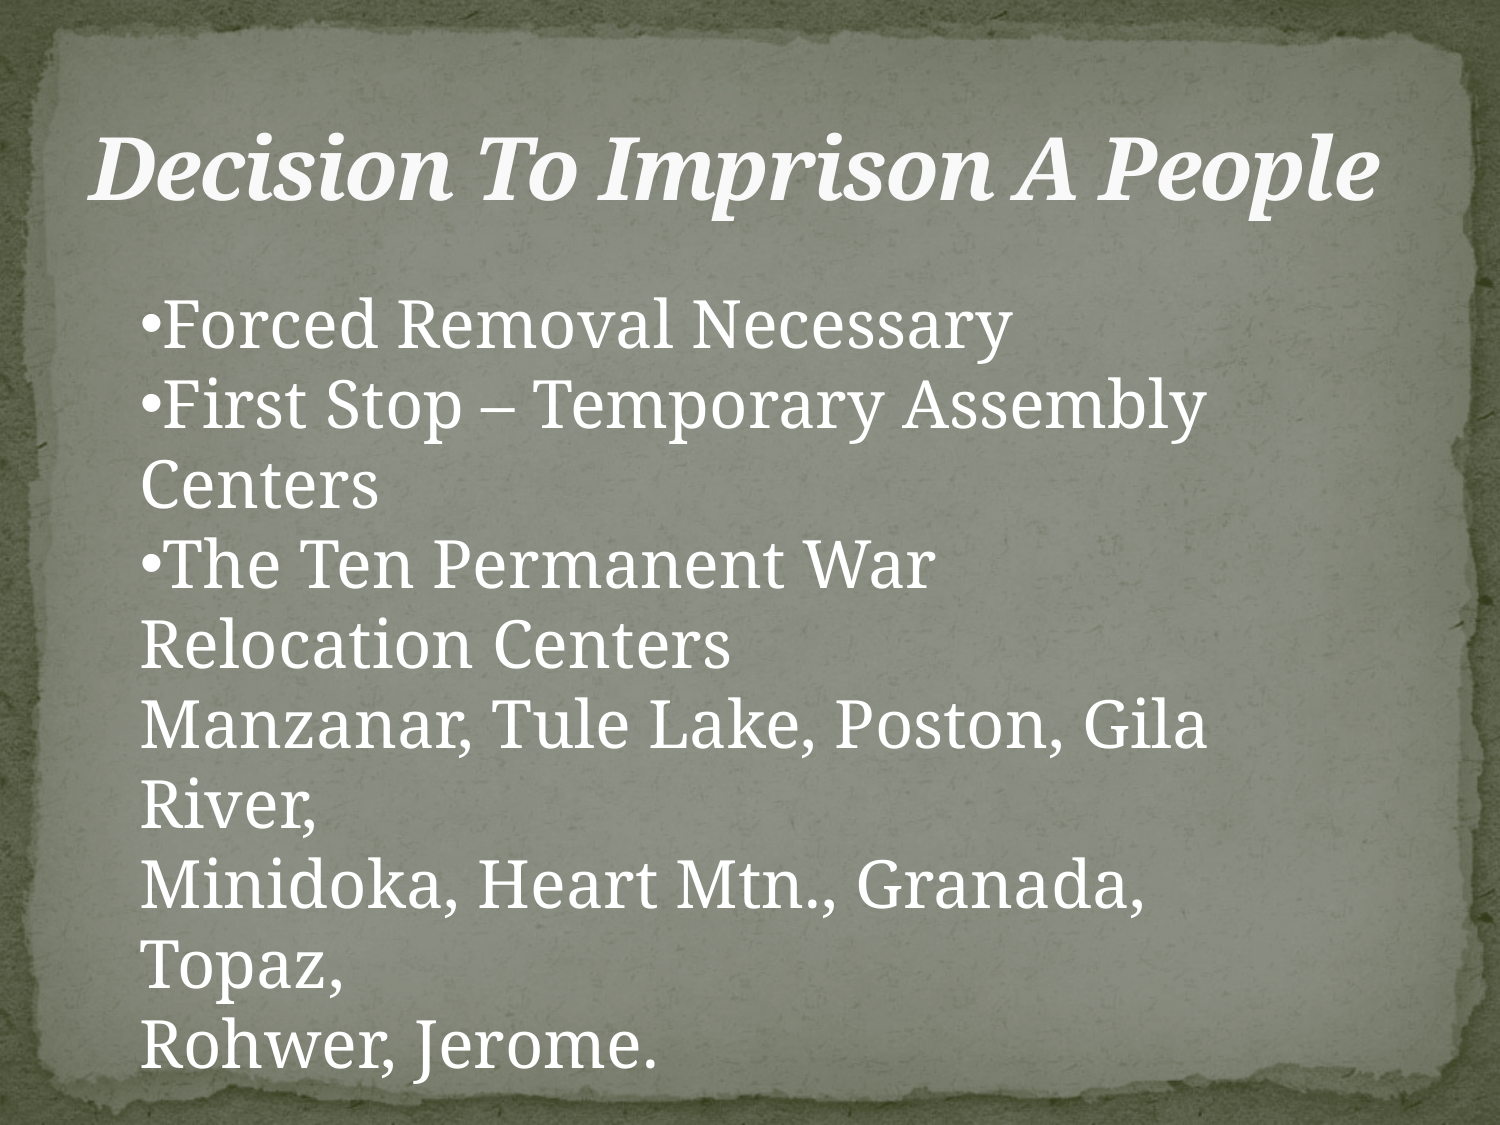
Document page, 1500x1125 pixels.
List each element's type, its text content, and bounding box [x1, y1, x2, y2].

title Decision To Imprison A People [74, 24, 1425, 225]
text_box Forced Removal Necessary First Stop – Temporary Assembly Centers The Ten Permanent War Relocation Centers Manzanar, Tule Lake, Poston, Gila River, Minidoka, Heart Mtn., Granada, Topaz, Rohwer, Jerome. [125, 274, 1288, 1090]
